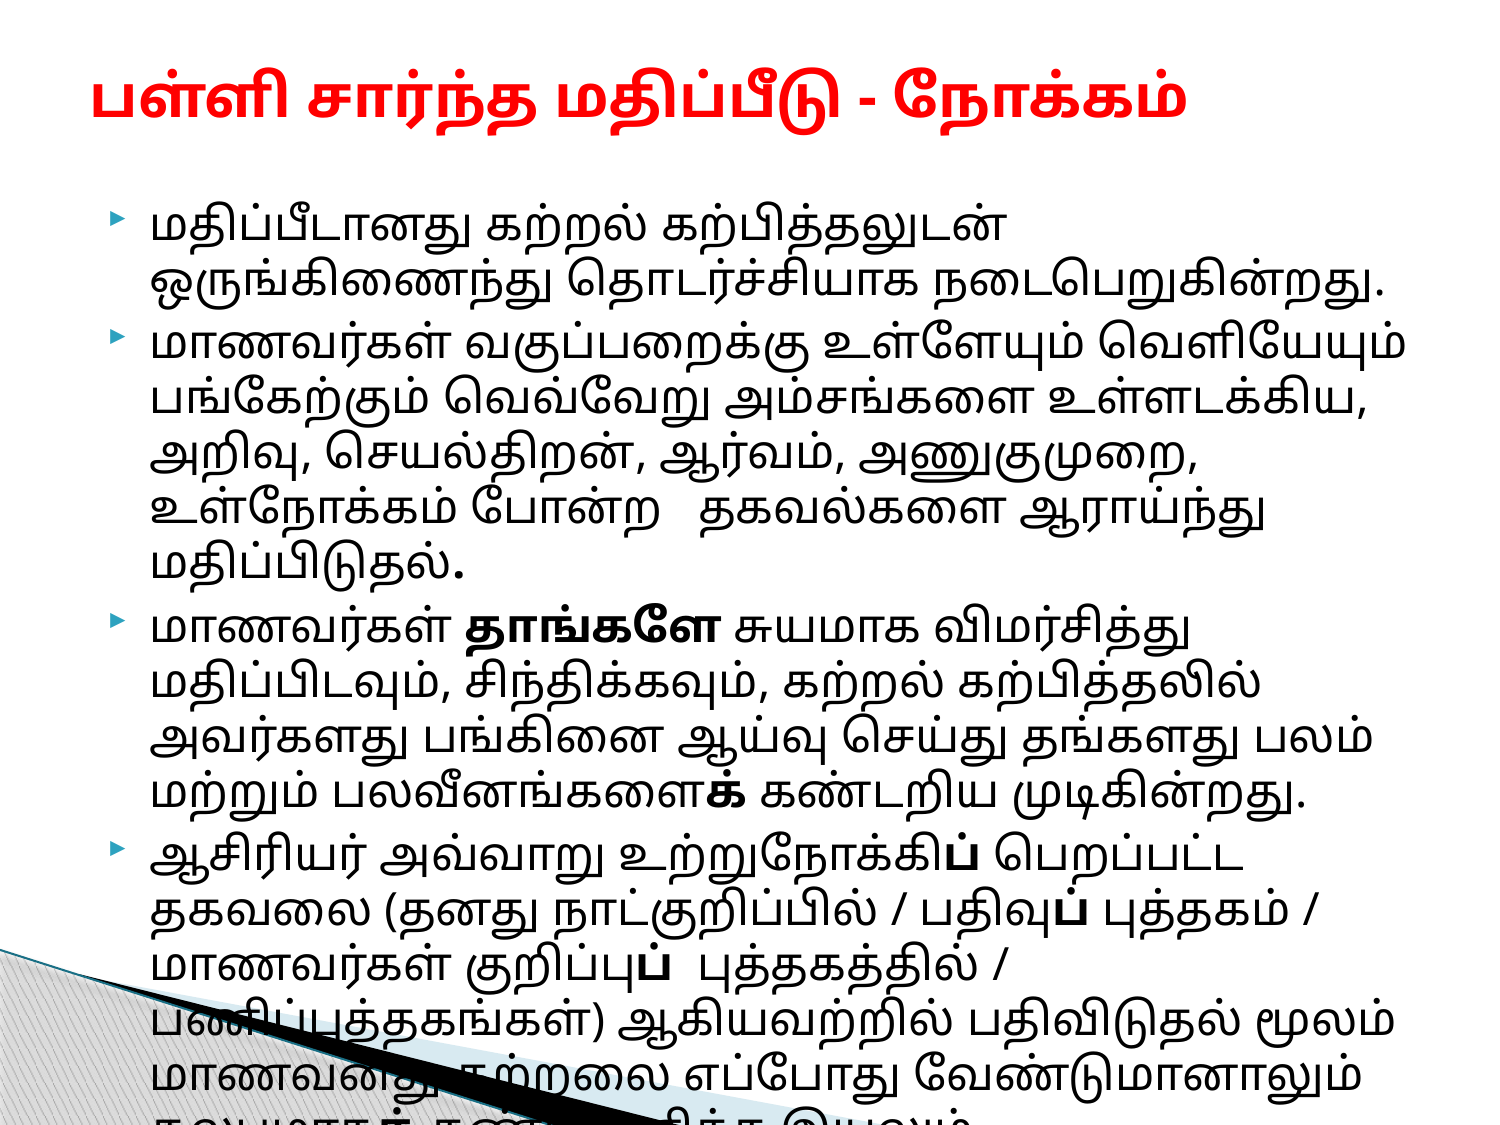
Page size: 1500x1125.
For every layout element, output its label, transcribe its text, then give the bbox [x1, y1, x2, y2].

title பள்ளி சார்ந்த மதிப்பீடு - நோக்கம் [75, 0, 1425, 188]
list மதிப்பீடானது கற்றல் கற்பித்தலுடன் ஒருங்கிணைந்து தொடர்ச்சியாக நடைபெறுகின்றது. மாணவர்கள் வகுப்பறைக்கு உள்ளேயும் வெளியேயும் பங்கேற்கும் வெவ்வேறு அம்சங்களை உள்ளடக்கிய, அறிவு, செயல்திறன், ஆர்வம், அணுகுமுறை, உள்நோக்கம் போன்ற தகவல்களை ஆராய்ந்து மதிப்பிடுதல். மாணவர்கள் தாங்களே சுயமாக விமர்சித்து மதிப்பிடவும், சிந்திக்கவும், கற்றல் கற்பித்தலில் அவர்களது பங்கினை ஆய்வு செய்து தங்களது பலம் மற்றும் பலவீனங்களைக் கண்டறிய முடிகின்றது. ஆசிரியர் அவ்வாறு உற்றுநோக்கிப் பெறப்பட்ட தகவலை (தனது நாட்குறிப்பில் / பதிவுப் புத்தகம் / மாணவர்கள் குறிப்புப் புத்தகத்தில் / பணிப்புத்தகங்கள்) ஆகியவற்றில் பதிவிடுதல் மூலம் மாணவனது கற்றலை எப்போது வேண்டுமானாலும் சுலபமாகக் கண்காணிக்க இயலும். [75, 188, 1425, 1075]
